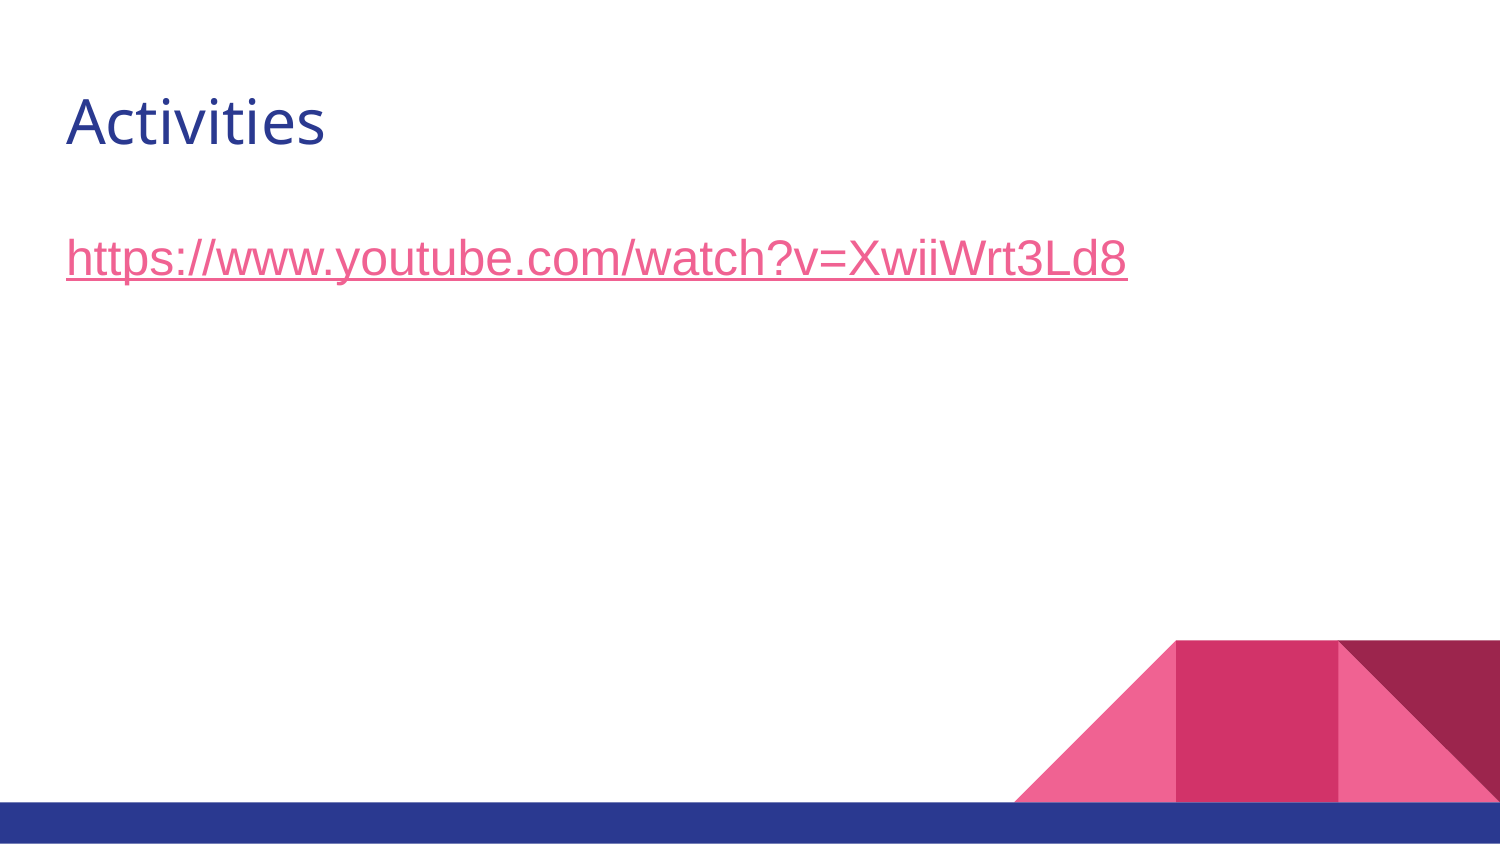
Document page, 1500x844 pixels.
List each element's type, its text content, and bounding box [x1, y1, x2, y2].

list https://www.youtube.com/watch?v=XwiiWrt3Ld8 [51, 201, 1449, 750]
title Activities [51, 67, 1449, 167]
